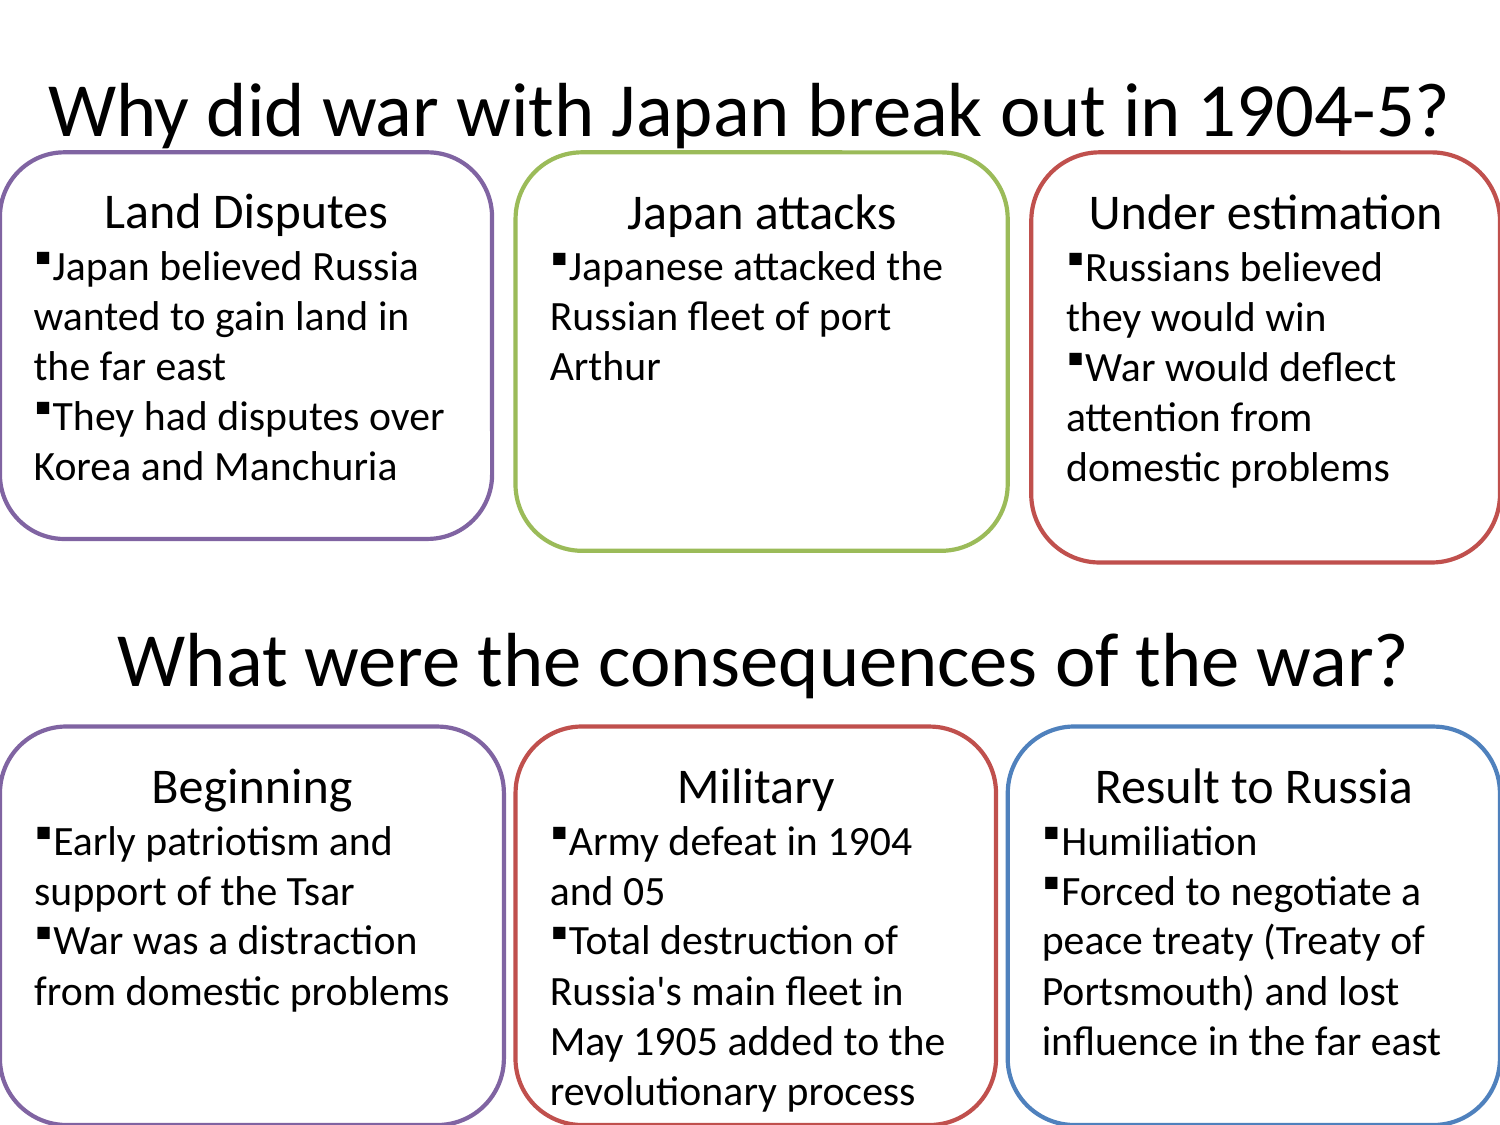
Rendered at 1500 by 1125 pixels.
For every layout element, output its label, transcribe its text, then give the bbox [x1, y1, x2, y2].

text_box What were the consequences of the war? [74, 562, 1453, 750]
text_box Japan attacks Japanese attacked the Russian fleet of port Arthur [513, 150, 1010, 553]
text_box Land Disputes Japan believed Russia wanted to gain land in the far east They had disputes over Korea and Manchuria [0, 150, 495, 542]
title Why did war with Japan break out in 1904-5? [0, 11, 1500, 200]
text_box Result to Russia Humiliation Forced to negotiate a peace treaty (Treaty of Portsmouth) and lost influence in the far east [1005, 724, 1500, 1125]
text_box Under estimation Russians believed they would win War would deflect attention from domestic problems [1029, 150, 1500, 562]
text_box Beginning Early patriotism and support of the Tsar War was a distraction from domestic problems [0, 724, 507, 1125]
text_box Military Army defeat in 1904 and 05 Total destruction of Russia's main fleet in May 1905 added to the revolutionary process [513, 724, 999, 1125]
